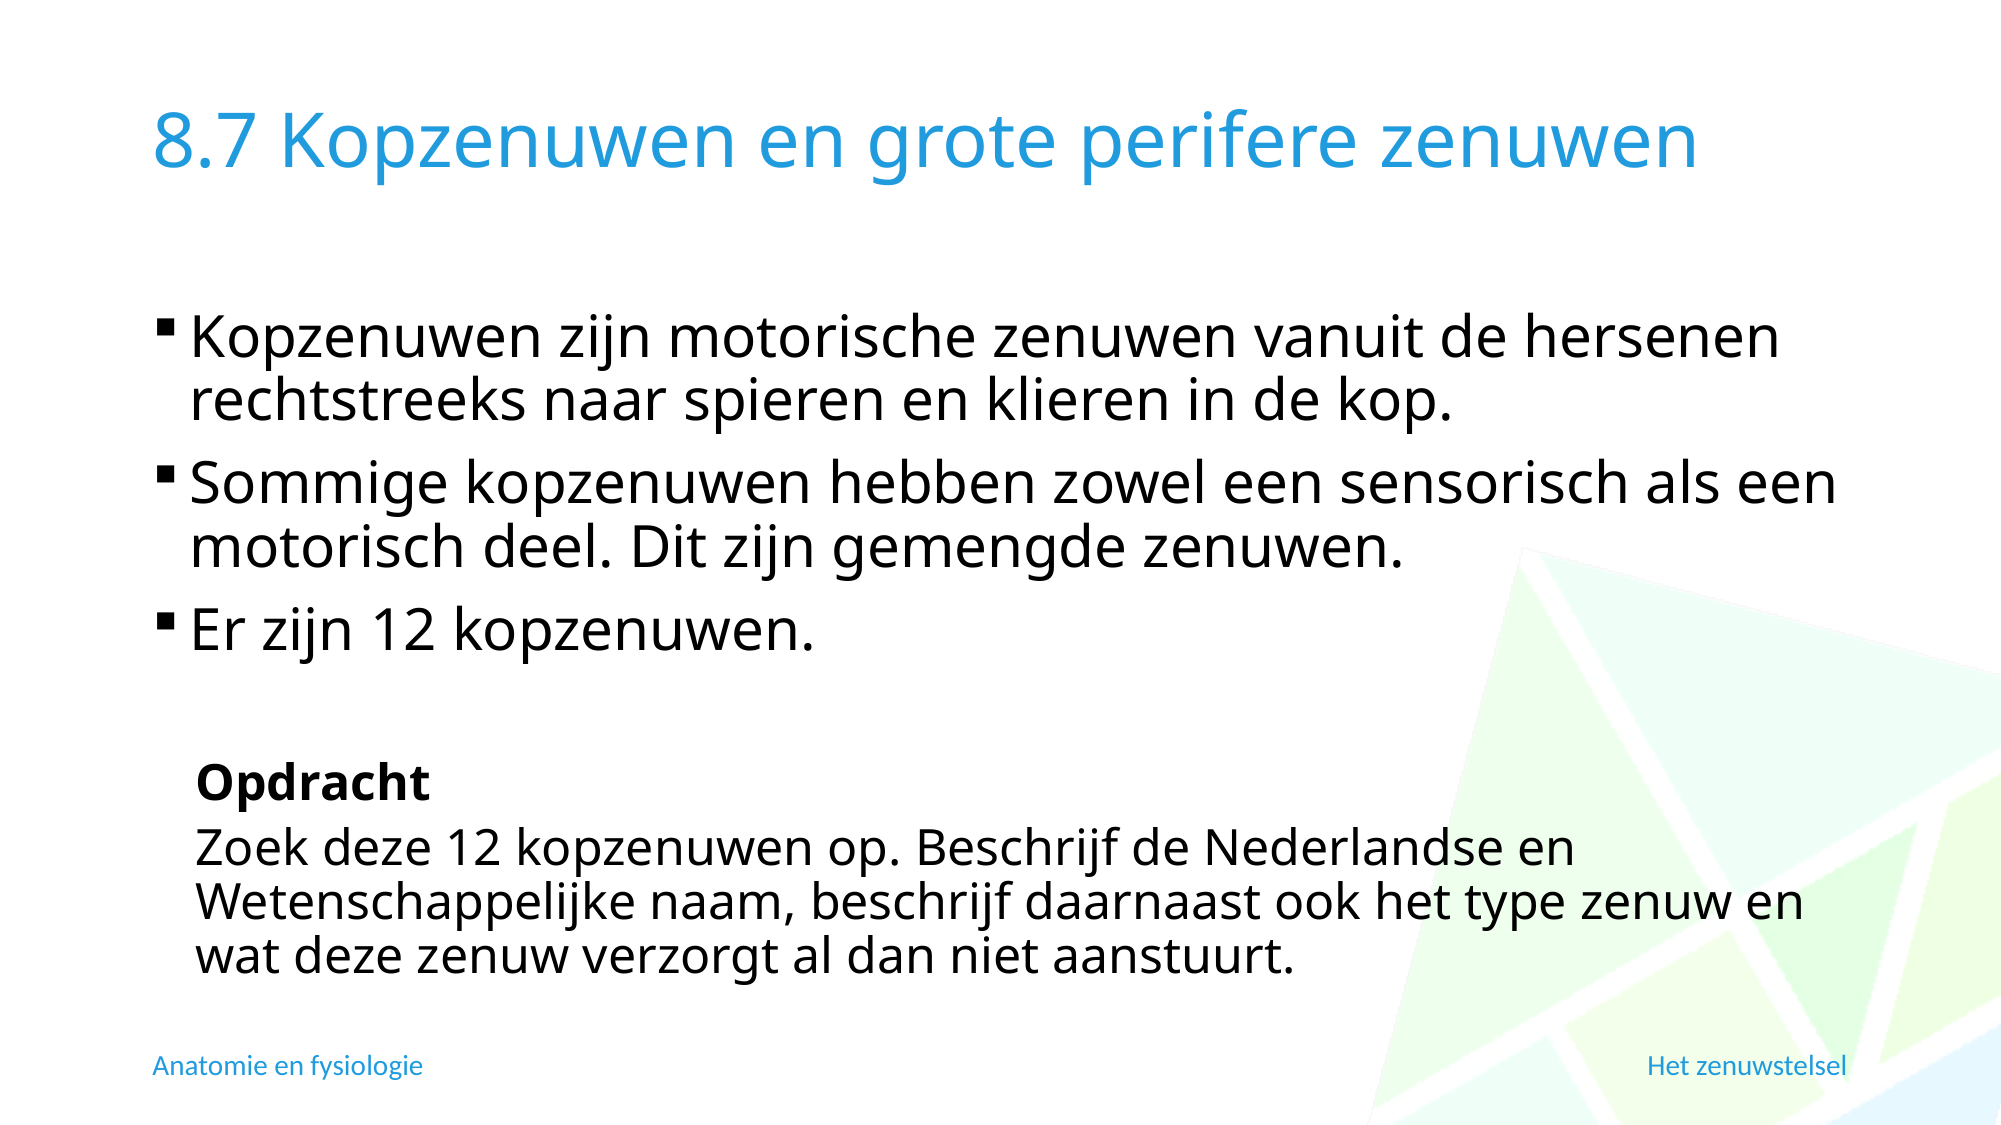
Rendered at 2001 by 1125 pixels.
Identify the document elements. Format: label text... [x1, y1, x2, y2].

list Kopzenuwen zijn motorische zenuwen vanuit de hersenen rechtstreeks naar spieren en klieren in de kop. Sommige kopzenuwen hebben zowel een sensorisch als een motorisch deel. Dit zijn gemengde zenuwen. Er zijn 12 kopzenuwen. Opdracht Zoek deze 12 kopzenuwen op. Beschrijf de Nederlandse en Wetenschappelijke naam, beschrijf daarnaast ook het type zenuw en wat deze zenuw verzorgt al dan niet aanstuurt. [137, 299, 1863, 1014]
list Anatomie en fysiologie [137, 1042, 588, 1103]
title 8.7 Kopzenuwen en grote perifere zenuwen [137, 59, 1863, 227]
list Het zenuwstelsel [1412, 1042, 1863, 1103]
